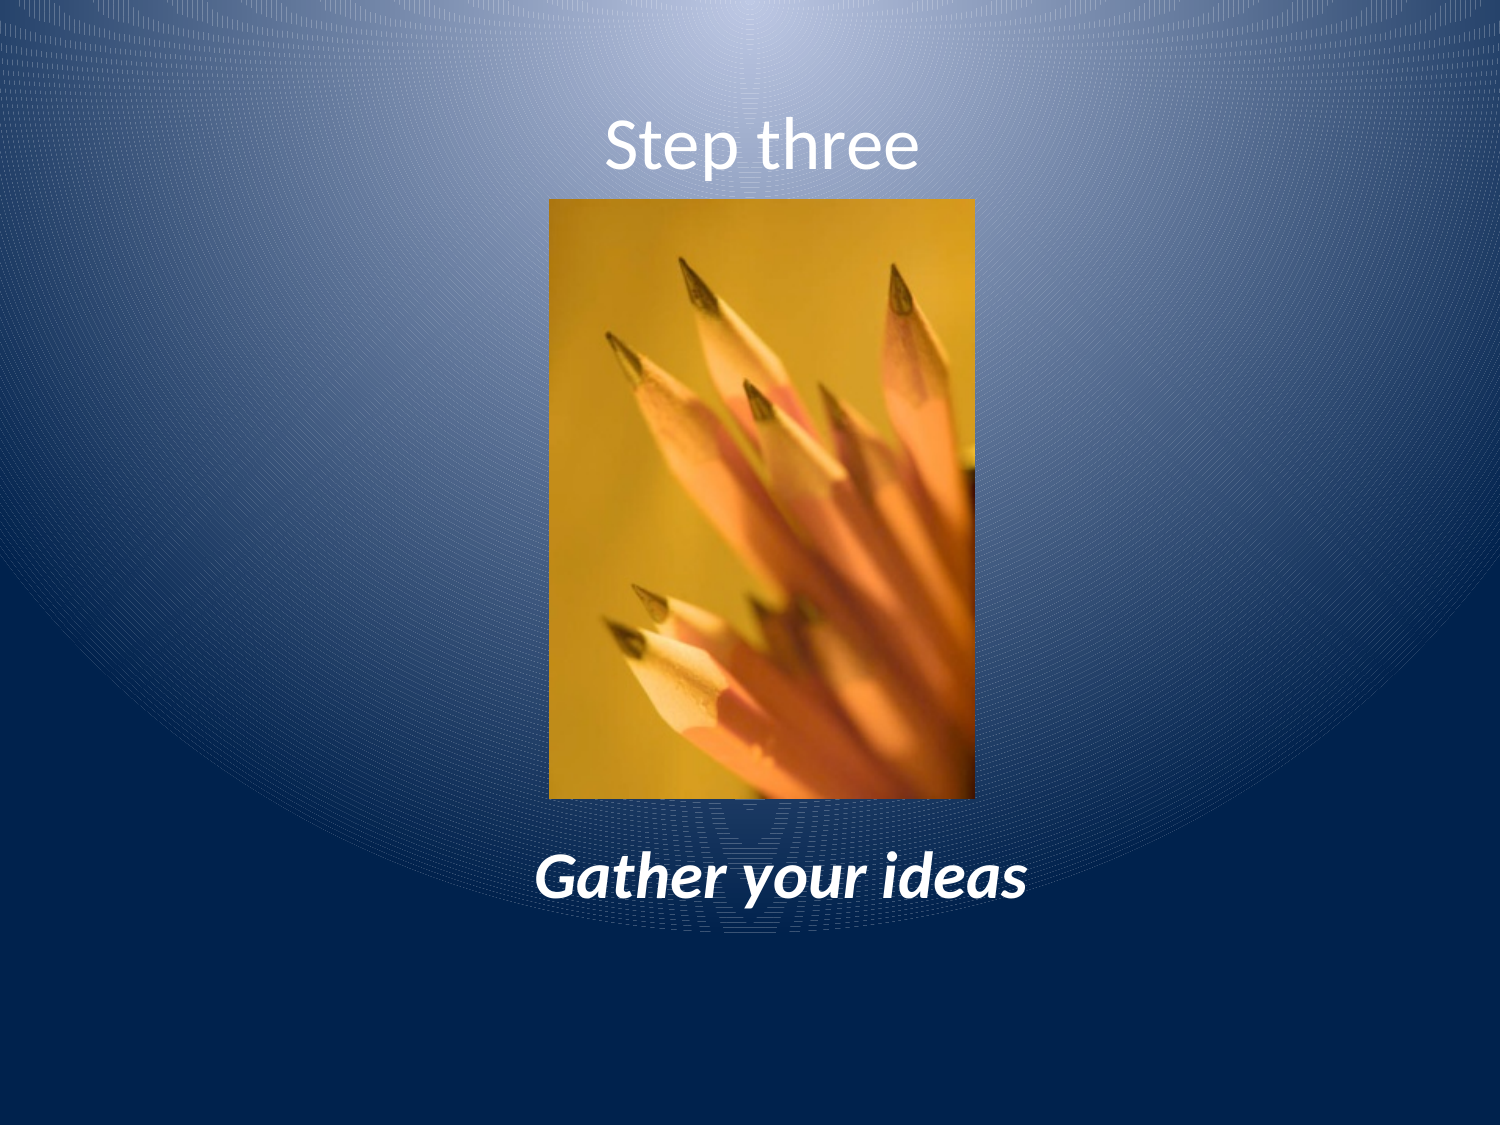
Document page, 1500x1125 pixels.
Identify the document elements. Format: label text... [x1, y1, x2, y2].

picture [549, 199, 976, 799]
text_box Gather your ideas [237, 824, 1325, 920]
text_box Step three [187, 87, 1338, 193]
